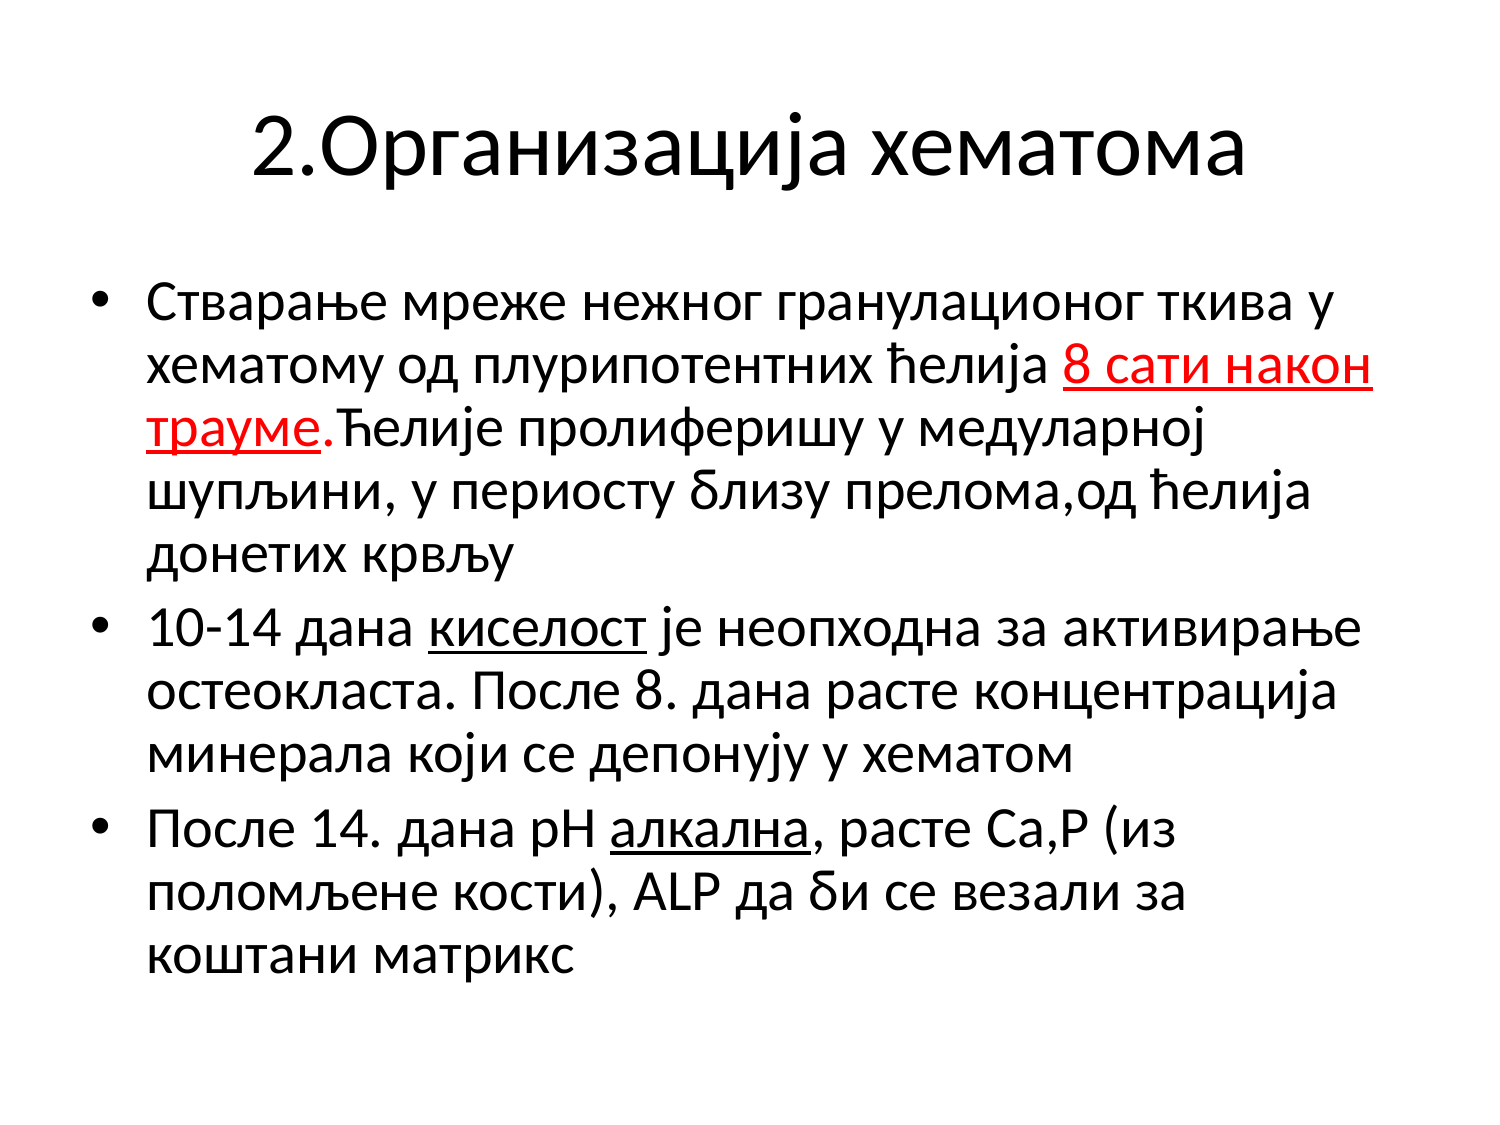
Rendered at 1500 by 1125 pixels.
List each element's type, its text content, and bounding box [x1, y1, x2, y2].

list Стварање мреже нежног гранулационог ткива у хематому од плурипотентних ћелија 8 сати након трауме.Ћелије пролиферишу у медуларној шупљини, у периосту близу прелома,од ћелија донетих крвљу 10-14 дана киселост је неопходна за активирање остеокласта. После 8. дана расте концентрација минерала који се депонују у хематом После 14. дана pH алкална, расте Cа,P (из поломљене кости), АLP да би се везали за коштани матрикс [75, 262, 1425, 1005]
title 2.Организација хематома [75, 45, 1425, 233]
